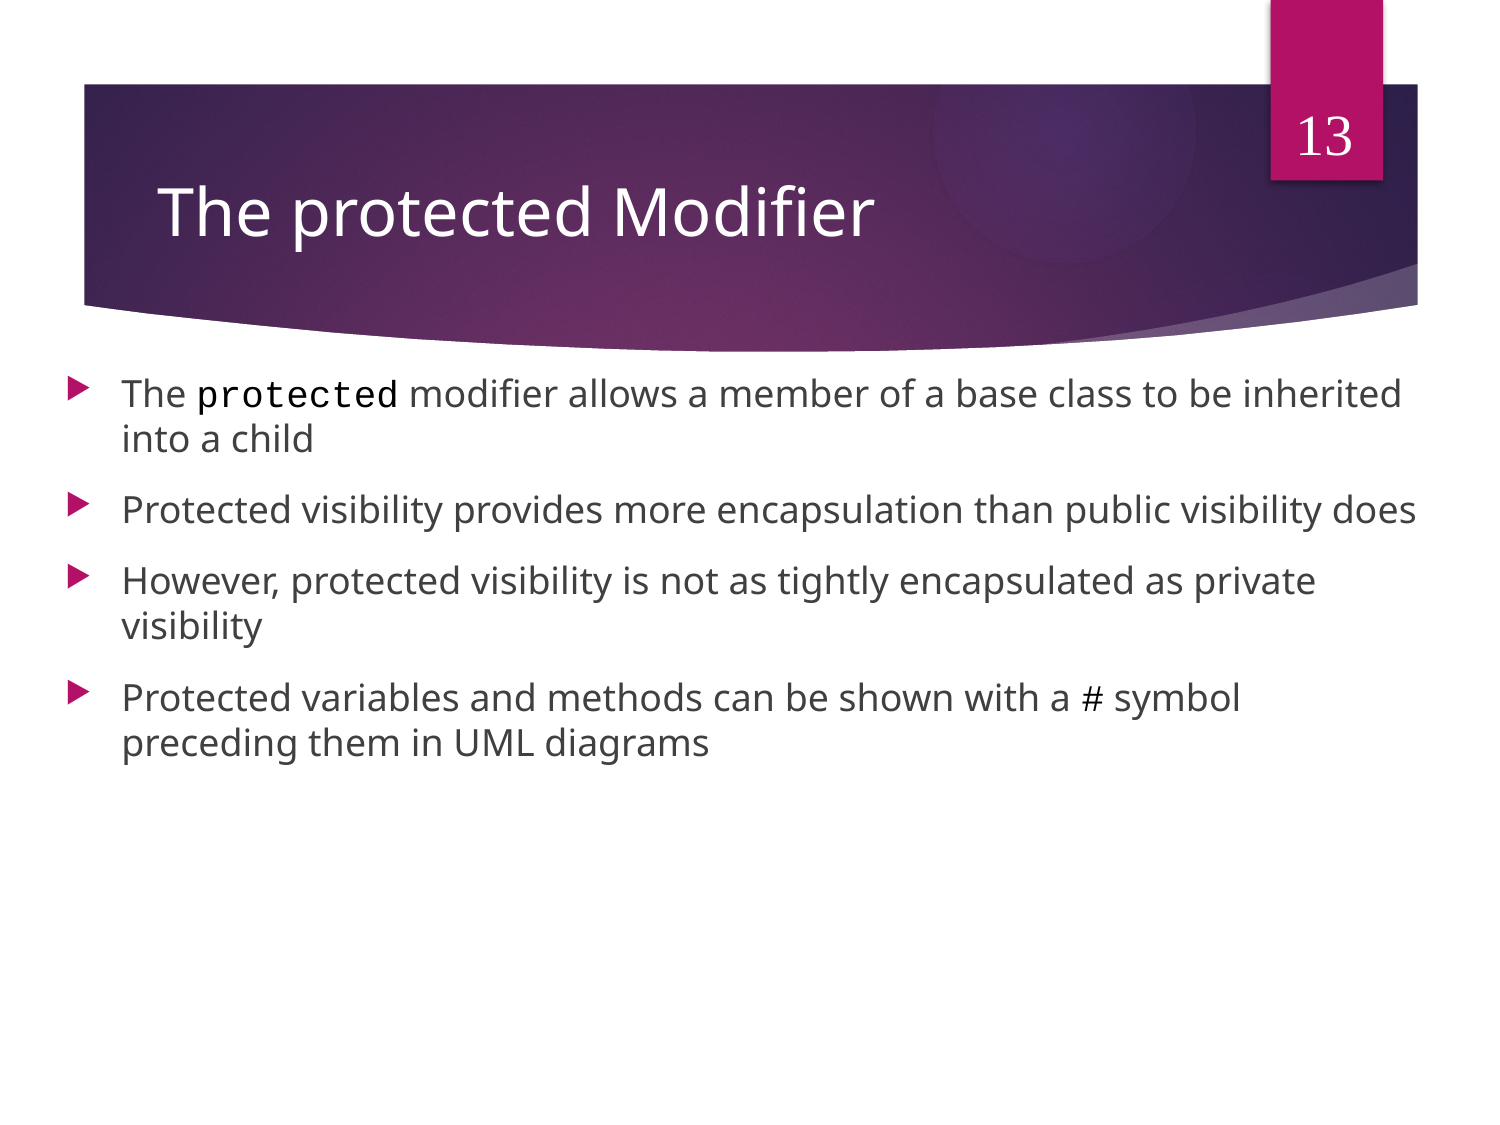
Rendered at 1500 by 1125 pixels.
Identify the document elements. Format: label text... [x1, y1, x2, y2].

title The protected Modifier [141, 152, 1183, 269]
list The protected modifier allows a member of a base class to be inherited into a child Protected visibility provides more encapsulation than public visibility does However, protected visibility is not as tightly encapsulated as private visibility Protected variables and methods can be shown with a # symbol preceding them in UML diagrams [50, 362, 1438, 1125]
slide_number 13 [1259, 48, 1390, 175]
